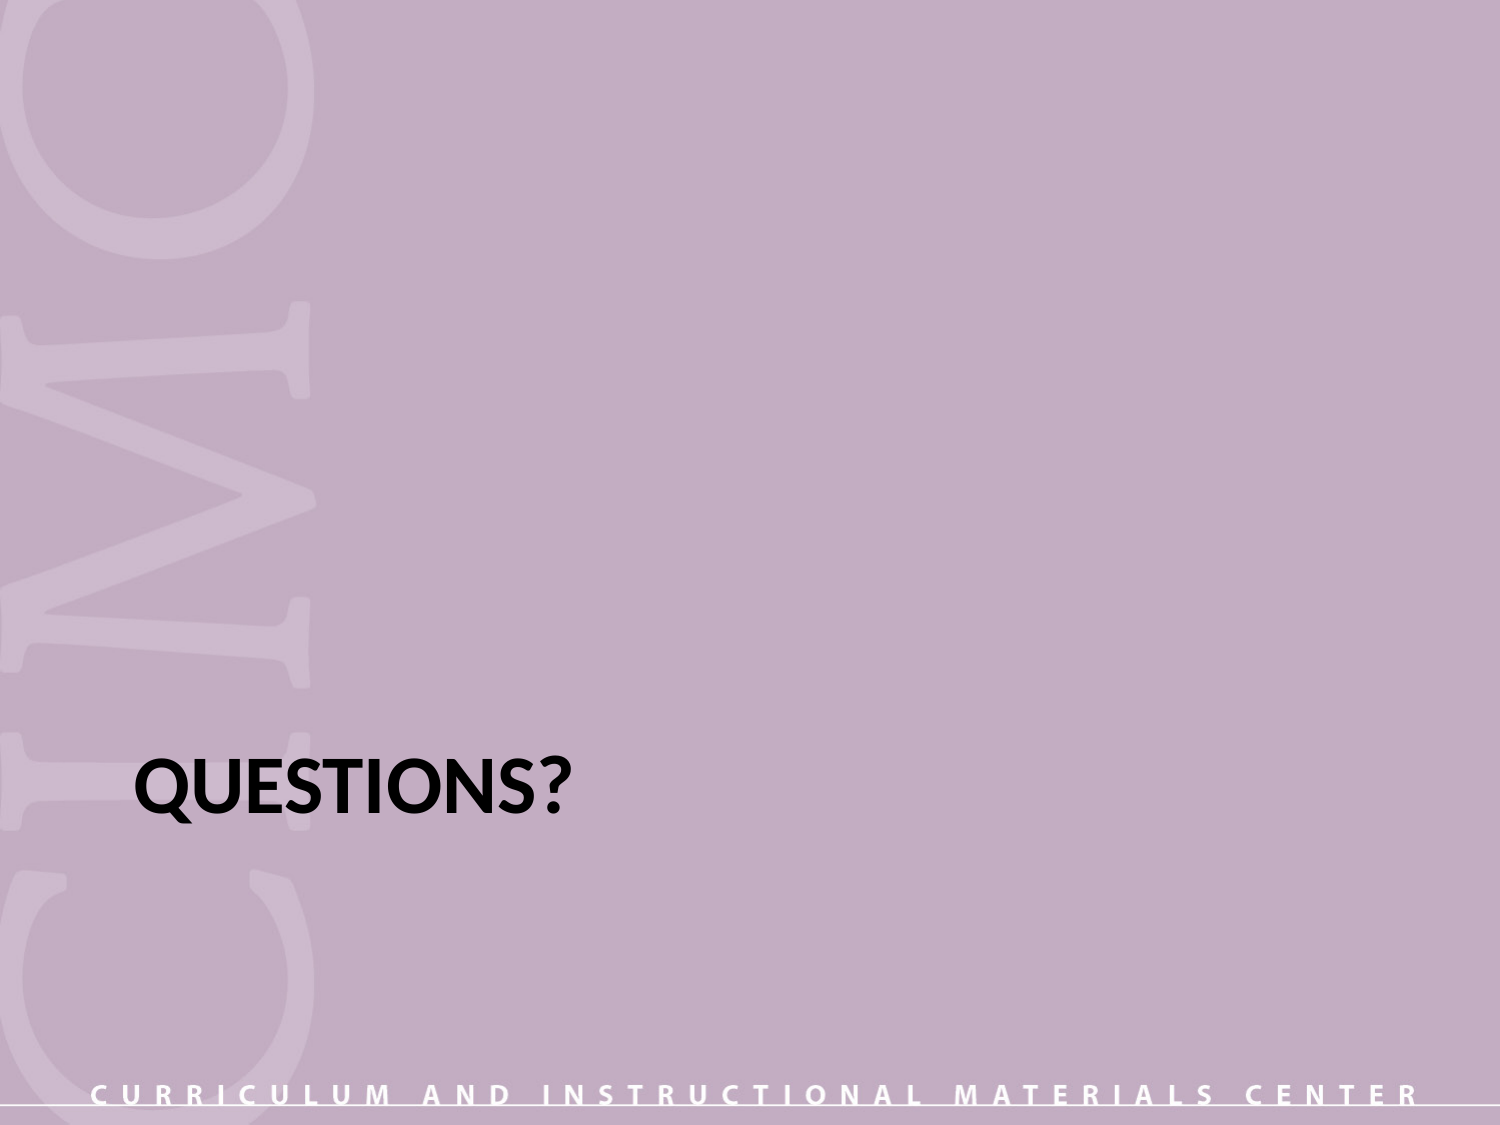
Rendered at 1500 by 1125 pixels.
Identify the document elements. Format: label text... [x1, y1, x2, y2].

title Questions? [118, 722, 1394, 947]
picture [0, 0, 1500, 1125]
